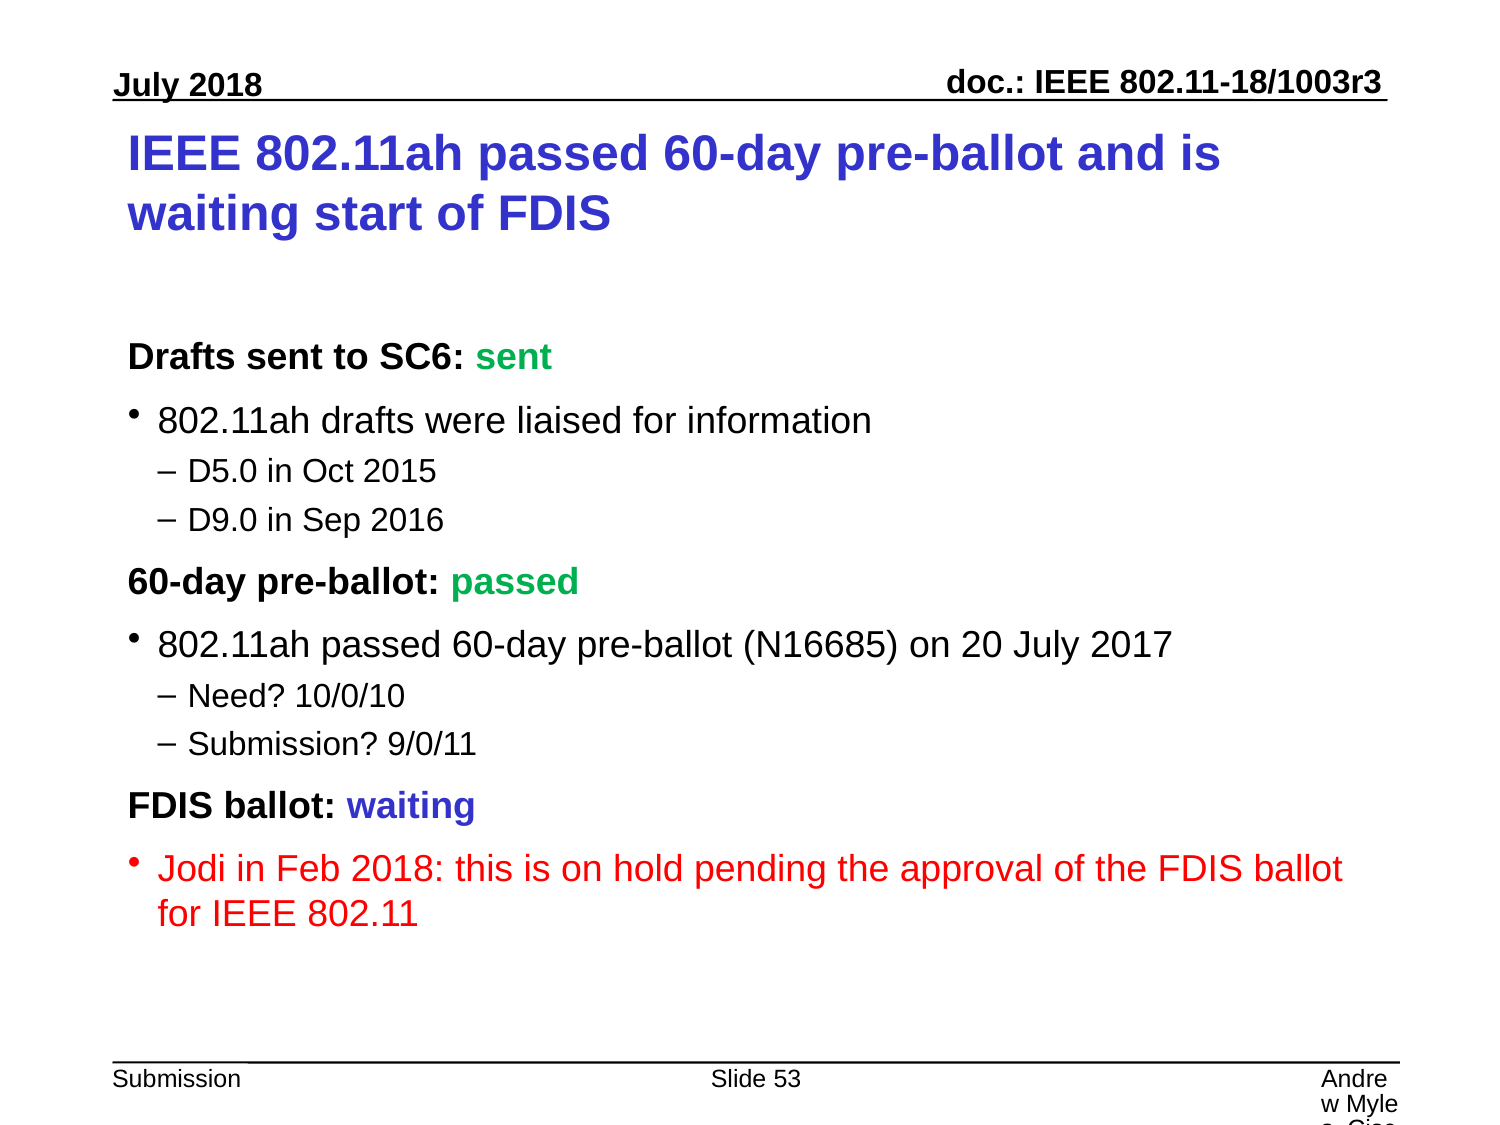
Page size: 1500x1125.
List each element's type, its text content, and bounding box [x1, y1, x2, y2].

footer Andrew Myles, Cisco [1320, 1061, 1402, 1093]
list Drafts sent to SC6: sent 802.11ah drafts were liaised for information D5.0 in Oct 2015 D9.0 in Sep 2016 60-day pre-ballot: passed 802.11ah passed 60-day pre-ballot (N16685) on 20 July 2017 Need? 10/0/10 Submission? 9/0/11 FDIS ballot: waiting Jodi in Feb 2018: this is on hold pending the approval of the FDIS ballot for IEEE 802.11 [112, 324, 1388, 1000]
title IEEE 802.11ah passed 60-day pre-ballot and is waiting start of FDIS [112, 112, 1388, 288]
slide_number Slide 53 [709, 1061, 803, 1093]
